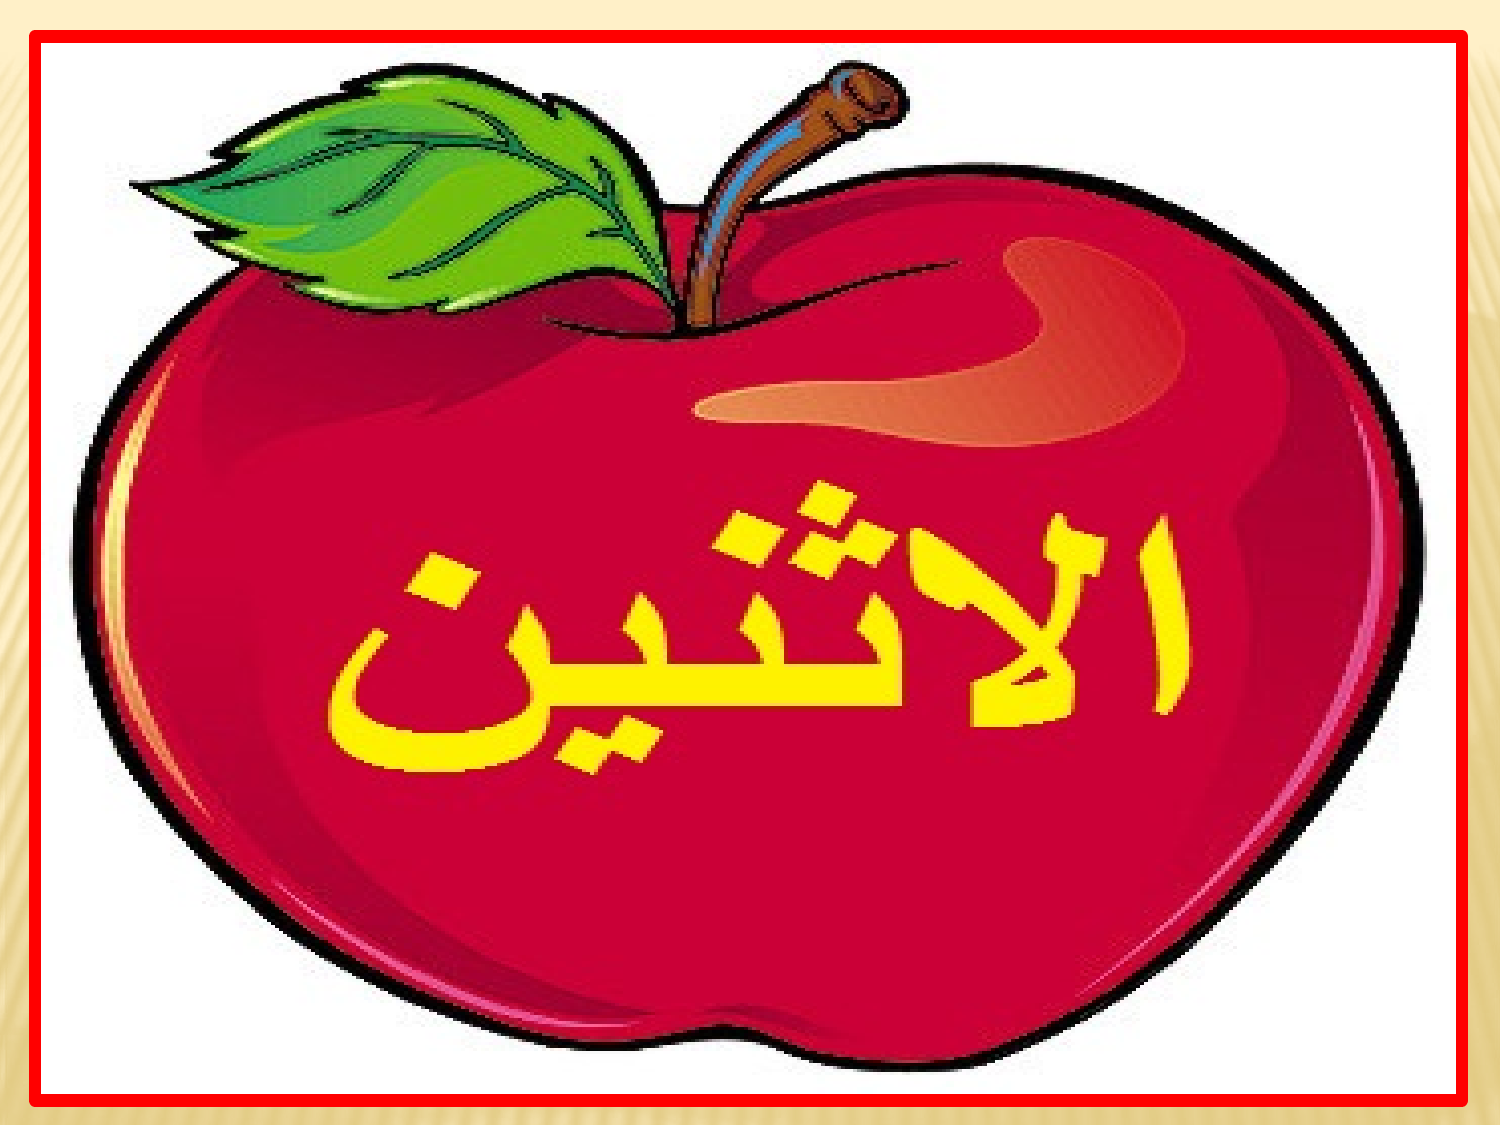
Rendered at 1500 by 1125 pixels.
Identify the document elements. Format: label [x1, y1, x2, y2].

picture [40, 42, 1456, 1095]
